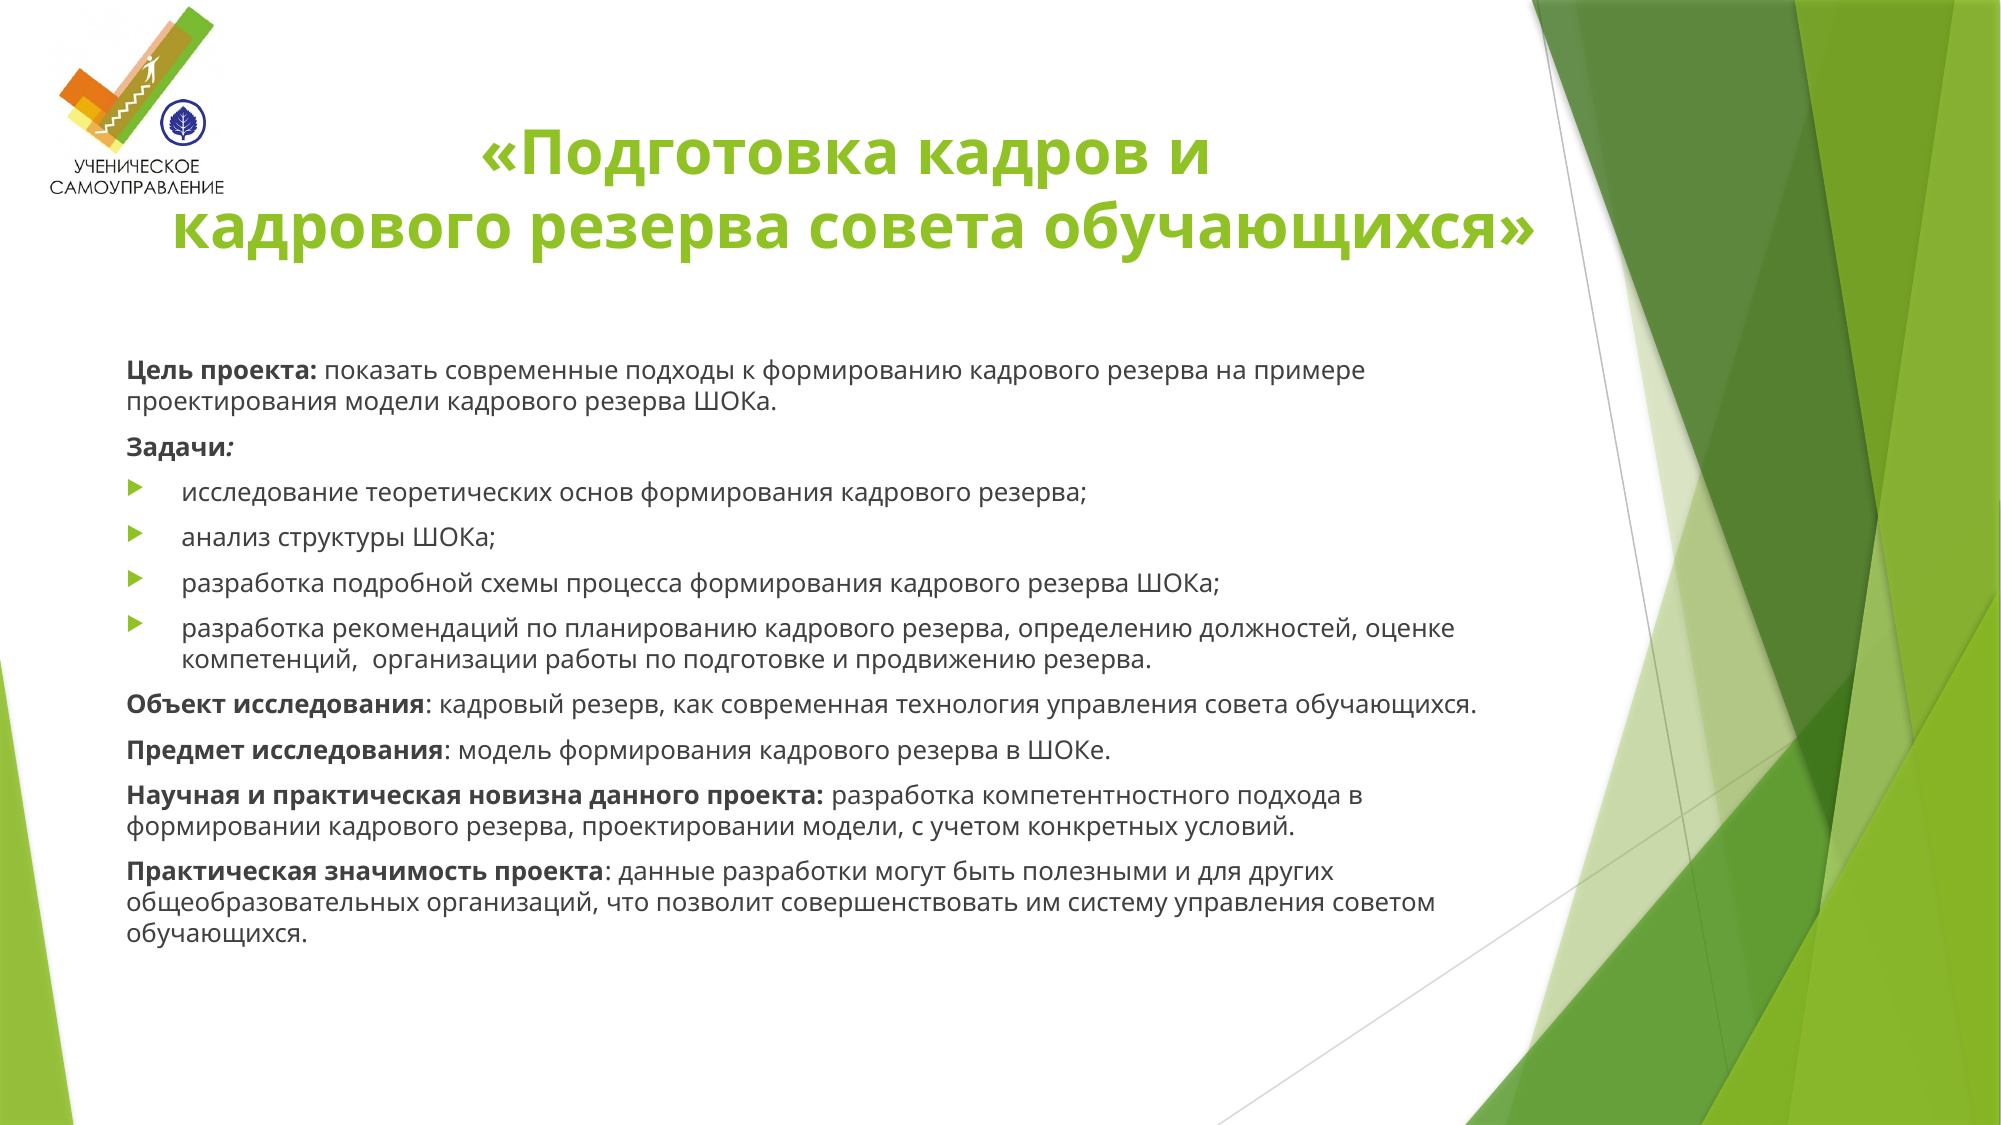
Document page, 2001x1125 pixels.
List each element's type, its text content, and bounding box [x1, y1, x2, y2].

picture [0, 0, 287, 210]
list Цель проекта: показать современные подходы к формированию кадрового резерва на примере проектирования модели кадрового резерва ШОКа. Задачи: исследование теоретических основ формирования кадрового резерва; анализ структуры ШОКа; разработка подробной схемы процесса формирования кадрового резерва ШОКа; разработка рекомендаций по планированию кадрового резерва, определению должностей, оценке компетенций, организации работы по подготовке и продвижению резерва. Объект исследования: кадровый резерв, как современная технология управления совета обучающихся. Предмет исследования: модель формирования кадрового резерва в ШОКе. Научная и практическая новизна данного проекта: разработка компетентностного подхода в формировании кадрового резерва, проектировании модели, с учетом конкретных условий. Практическая значимость проекта: данные разработки могут быть полезными и для других общеобразовательных организаций, что позволит совершенствовать им систему управления советом обучающихся. [111, 346, 1522, 983]
title «Подготовка кадров и кадрового резерва совета обучающихся» [149, 104, 1560, 322]
